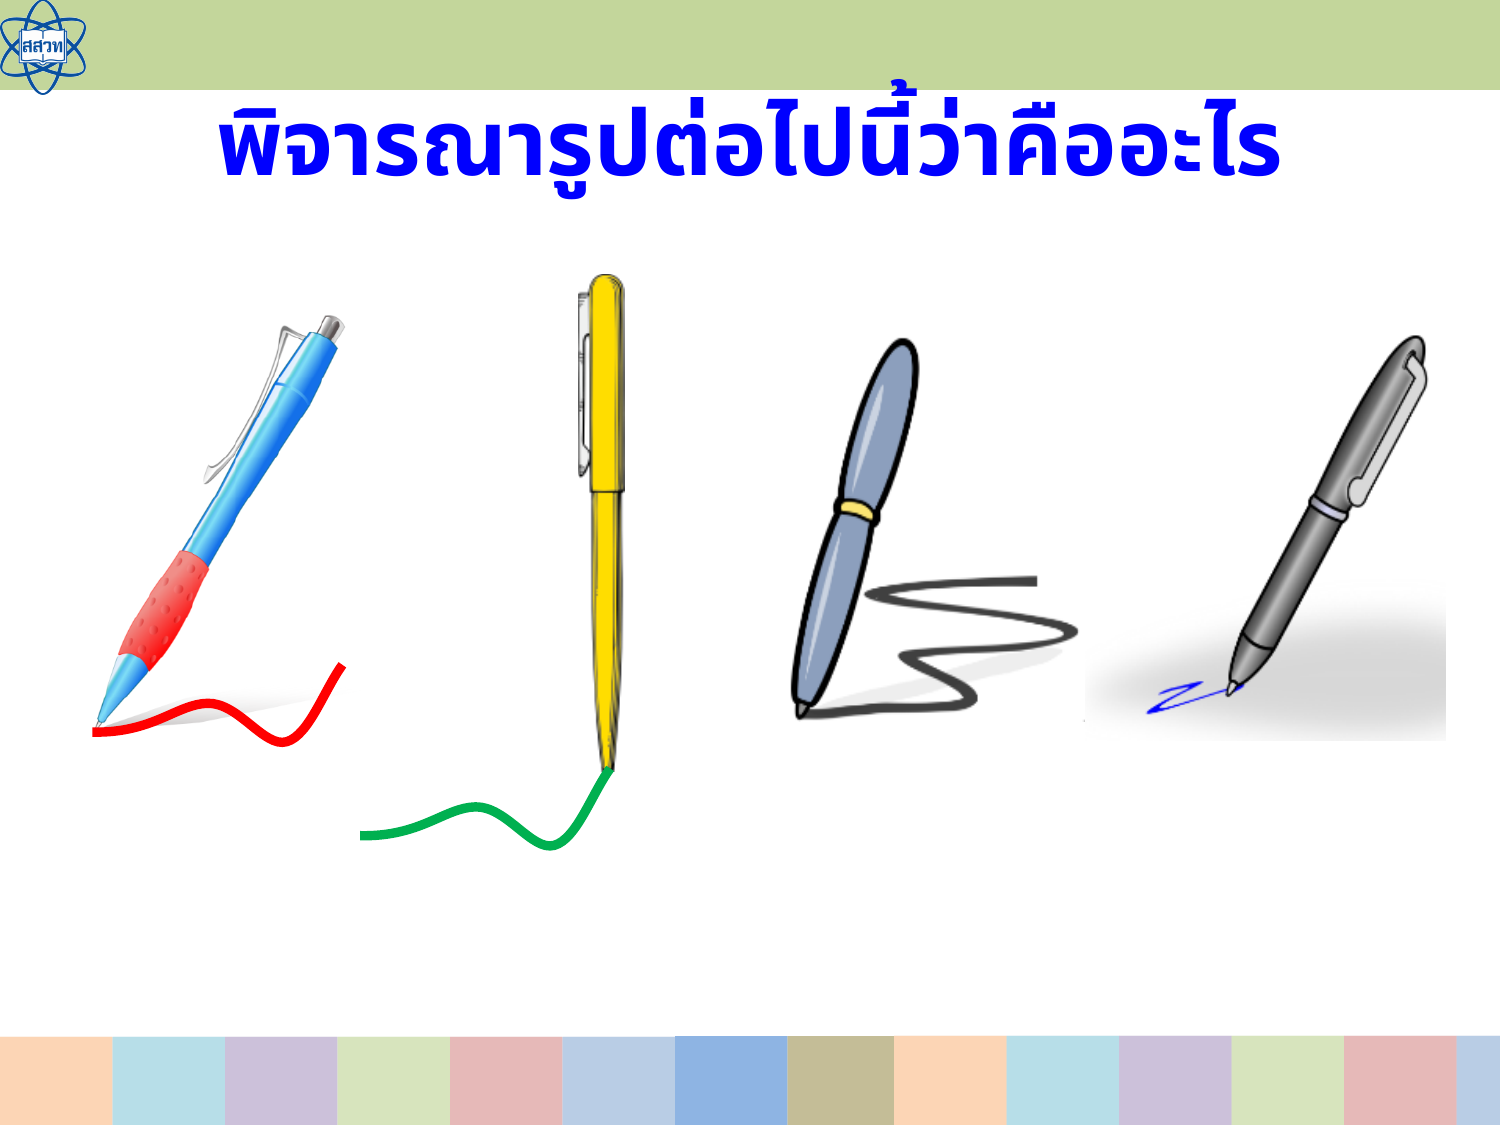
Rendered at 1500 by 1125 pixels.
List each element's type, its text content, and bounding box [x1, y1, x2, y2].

title พิจารณารูปต่อไปนี้ว่าคืออะไร [75, 45, 1425, 233]
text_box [359, 274, 626, 847]
picture [0, 0, 86, 95]
picture [737, 299, 1447, 741]
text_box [64, 297, 354, 743]
